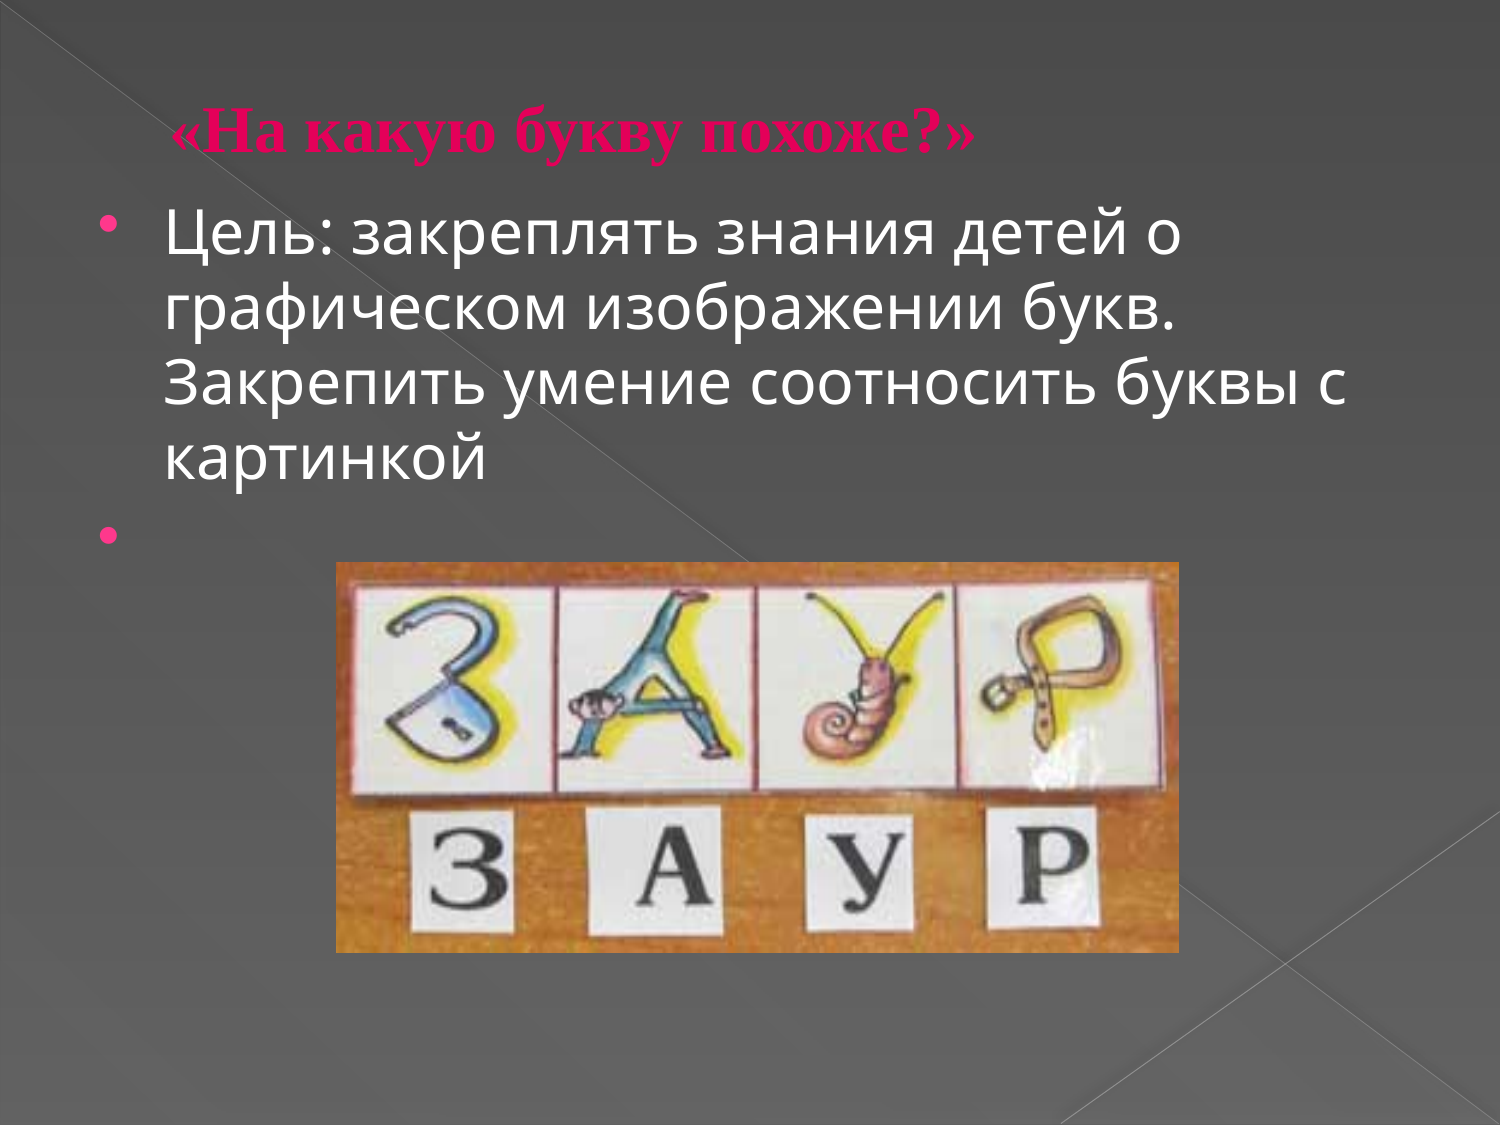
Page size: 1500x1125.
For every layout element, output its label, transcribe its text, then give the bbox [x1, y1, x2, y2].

title «На какую букву похоже?» [75, 43, 1425, 184]
picture [336, 562, 1179, 953]
list Цель: закреплять знания детей о графическом изображении букв. Закрепить умение соотносить буквы с картинкой [75, 184, 1425, 1059]
